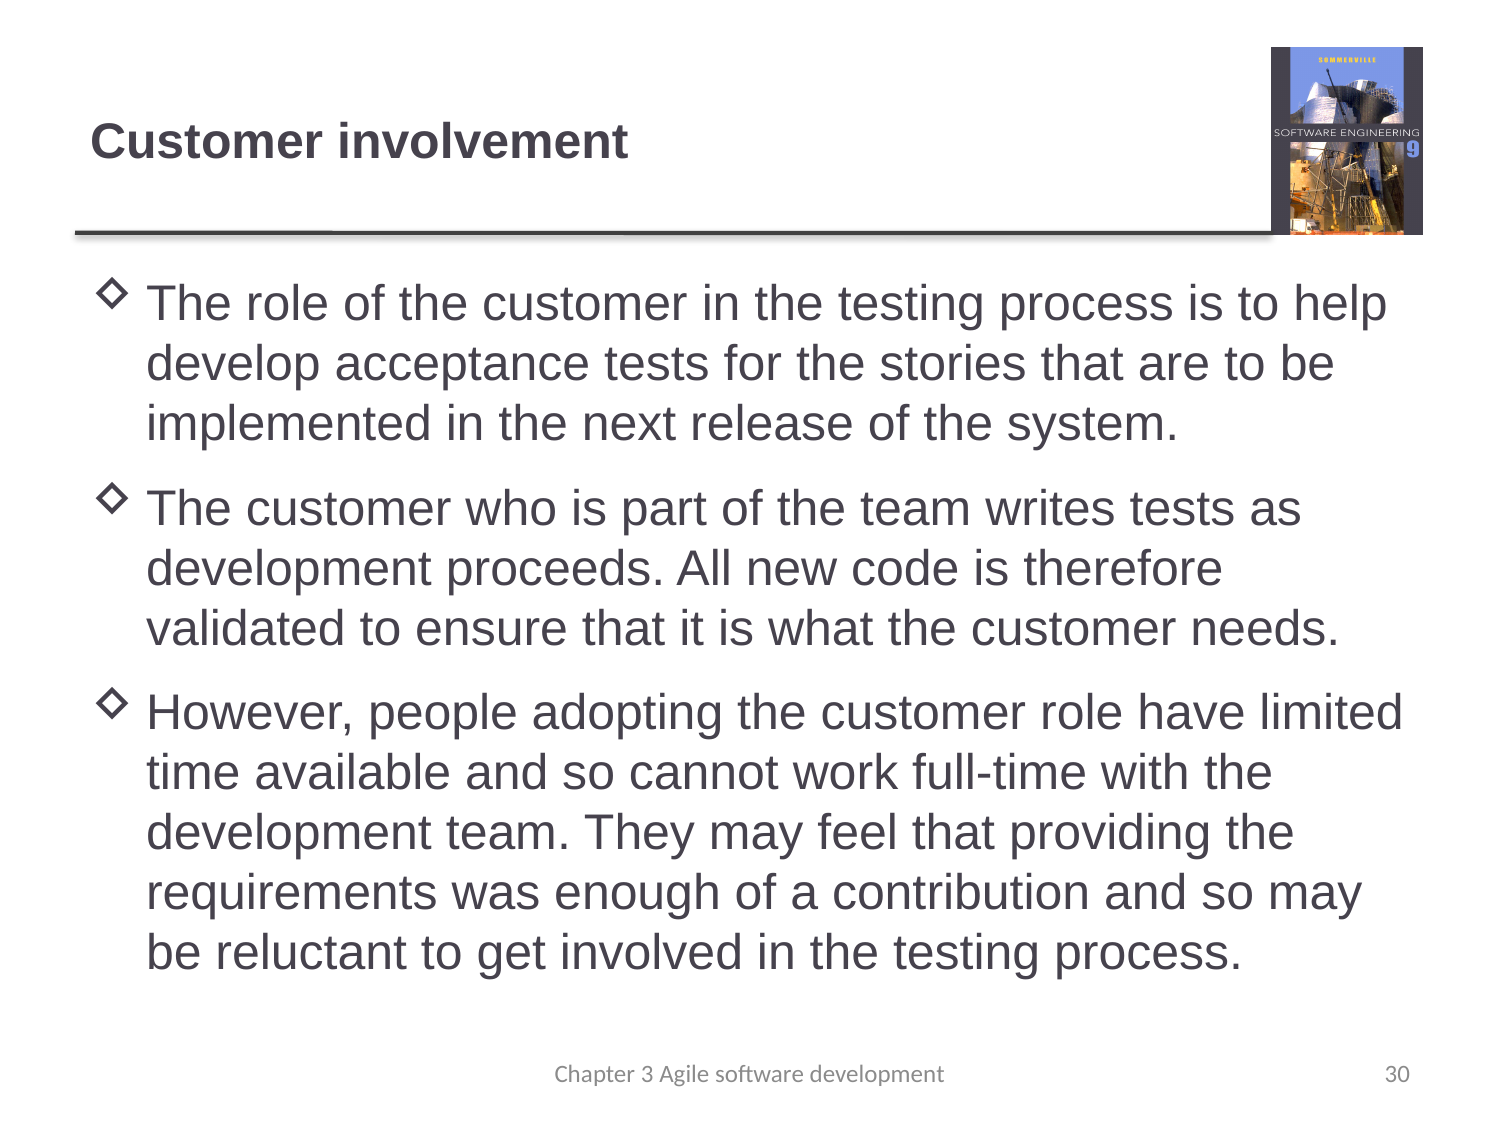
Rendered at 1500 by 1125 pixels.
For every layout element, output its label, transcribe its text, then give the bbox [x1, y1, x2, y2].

picture [1272, 47, 1423, 235]
list The role of the customer in the testing process is to help develop acceptance tests for the stories that are to be implemented in the next release of the system. The customer who is part of the team writes tests as development proceeds. All new code is therefore validated to ensure that it is what the customer needs. However, people adopting the customer role have limited time available and so cannot work full-time with the development team. They may feel that providing the requirements was enough of a contribution and so may be reluctant to get involved in the testing process. [75, 262, 1425, 1005]
slide_number 30 [1074, 1042, 1425, 1103]
footer Chapter 3 Agile software development [512, 1042, 988, 1103]
title Customer involvement [74, 44, 1272, 233]
